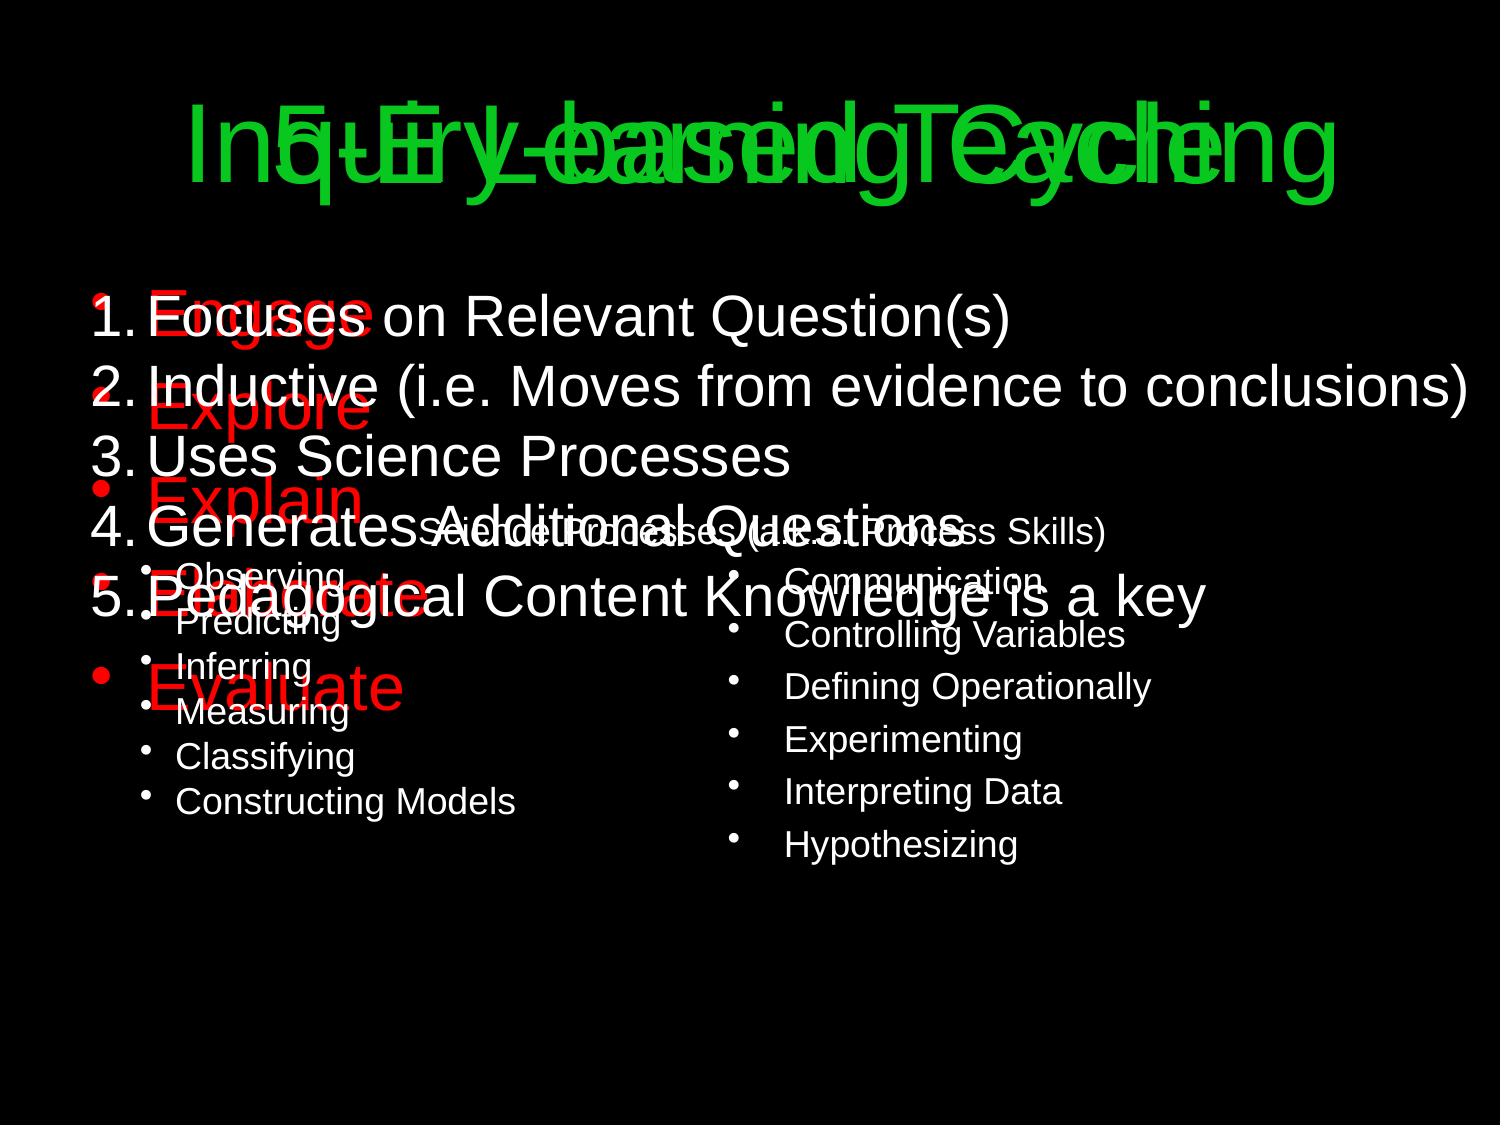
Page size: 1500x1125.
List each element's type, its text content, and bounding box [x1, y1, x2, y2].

title 5-E Learning Cycle [74, 44, 1426, 233]
text_box Focuses on Relevant Question(s) Inductive (i.e. Moves from evidence to conclusions) Uses Science Processes Generates Additional Questions Pedagogical Content Knowledge is a key [75, 270, 1487, 716]
text_box Science Processes (a.k.a. Process Skills) Observing Predicting Inferring Measuring Classifying Constructing Models [124, 499, 1400, 830]
list Communication Controlling Variables Defining Operationally Experimenting Interpreting Data Hypothesizing [712, 830, 1376, 1125]
text_box Inquiry-based Teaching [87, 62, 1438, 213]
list Engage Explore Explain Elaborate Evaluate [74, 262, 1426, 1006]
